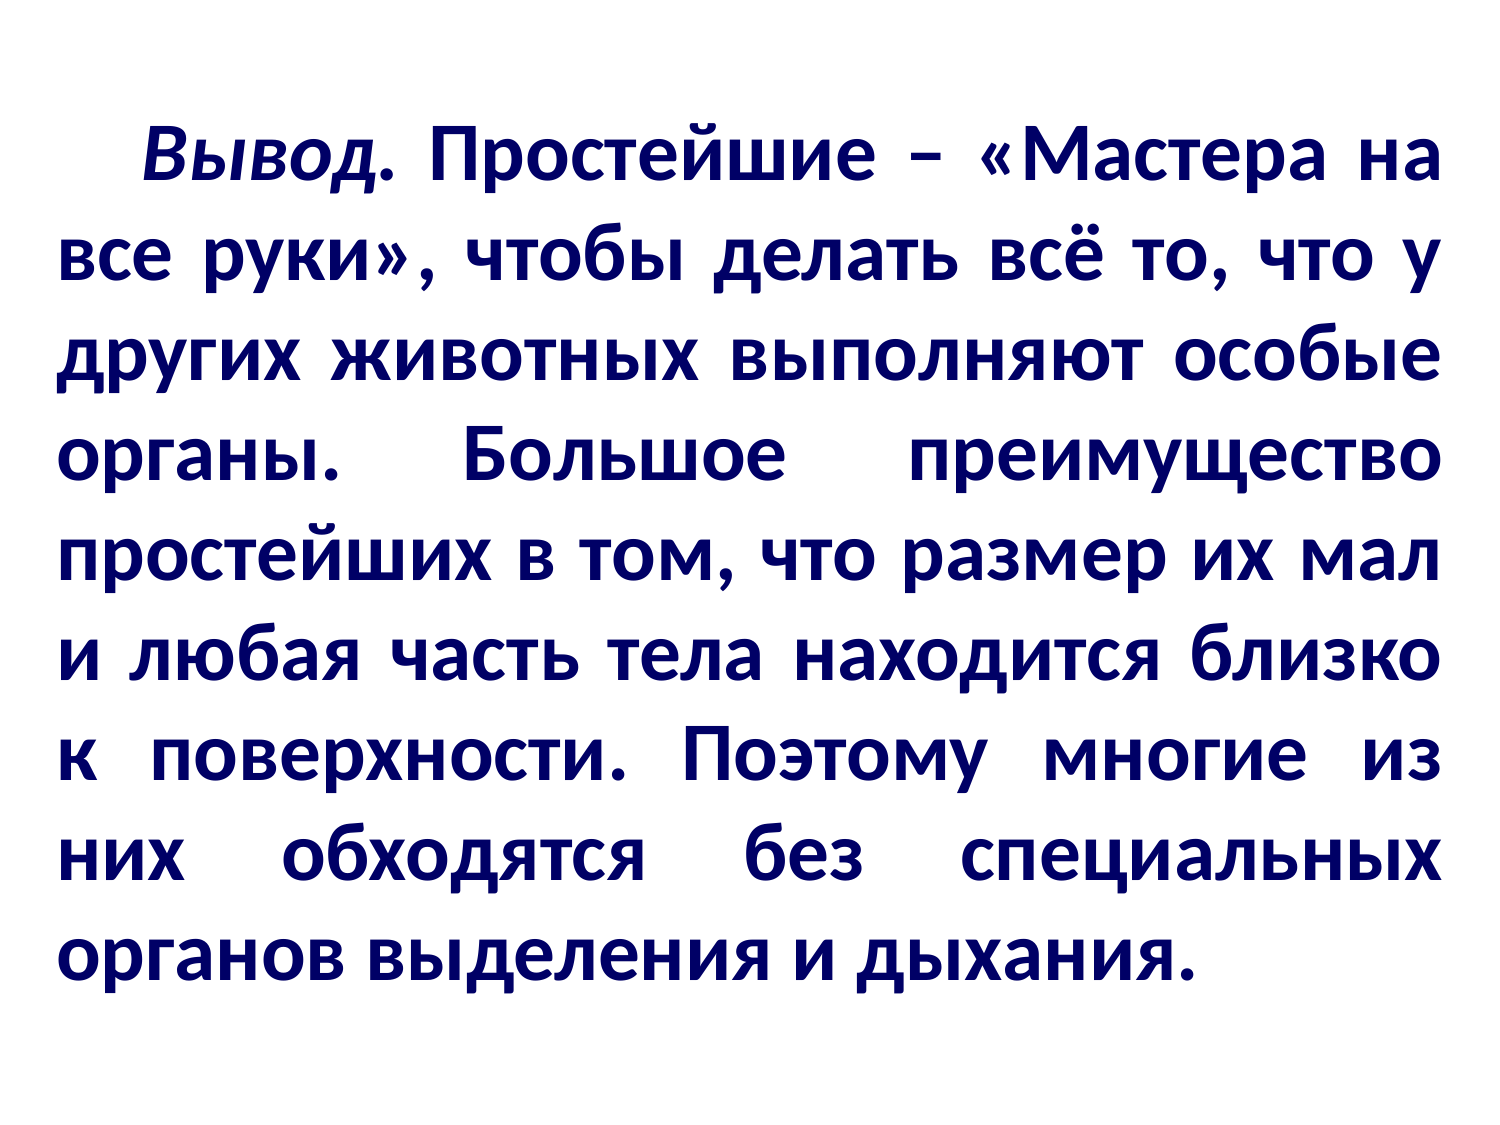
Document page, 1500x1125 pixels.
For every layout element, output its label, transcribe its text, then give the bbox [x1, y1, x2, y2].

text_box Вывод. Простейшие – «Мастера на все руки», чтобы делать всё то, что у других животных выполняют особые органы. Большое преимущество простейших в том, что размер их мал и любая часть тела находится близко к поверхности. Поэтому многие из них обходятся без специальных органов выделения и дыхания. [41, 90, 1459, 1005]
